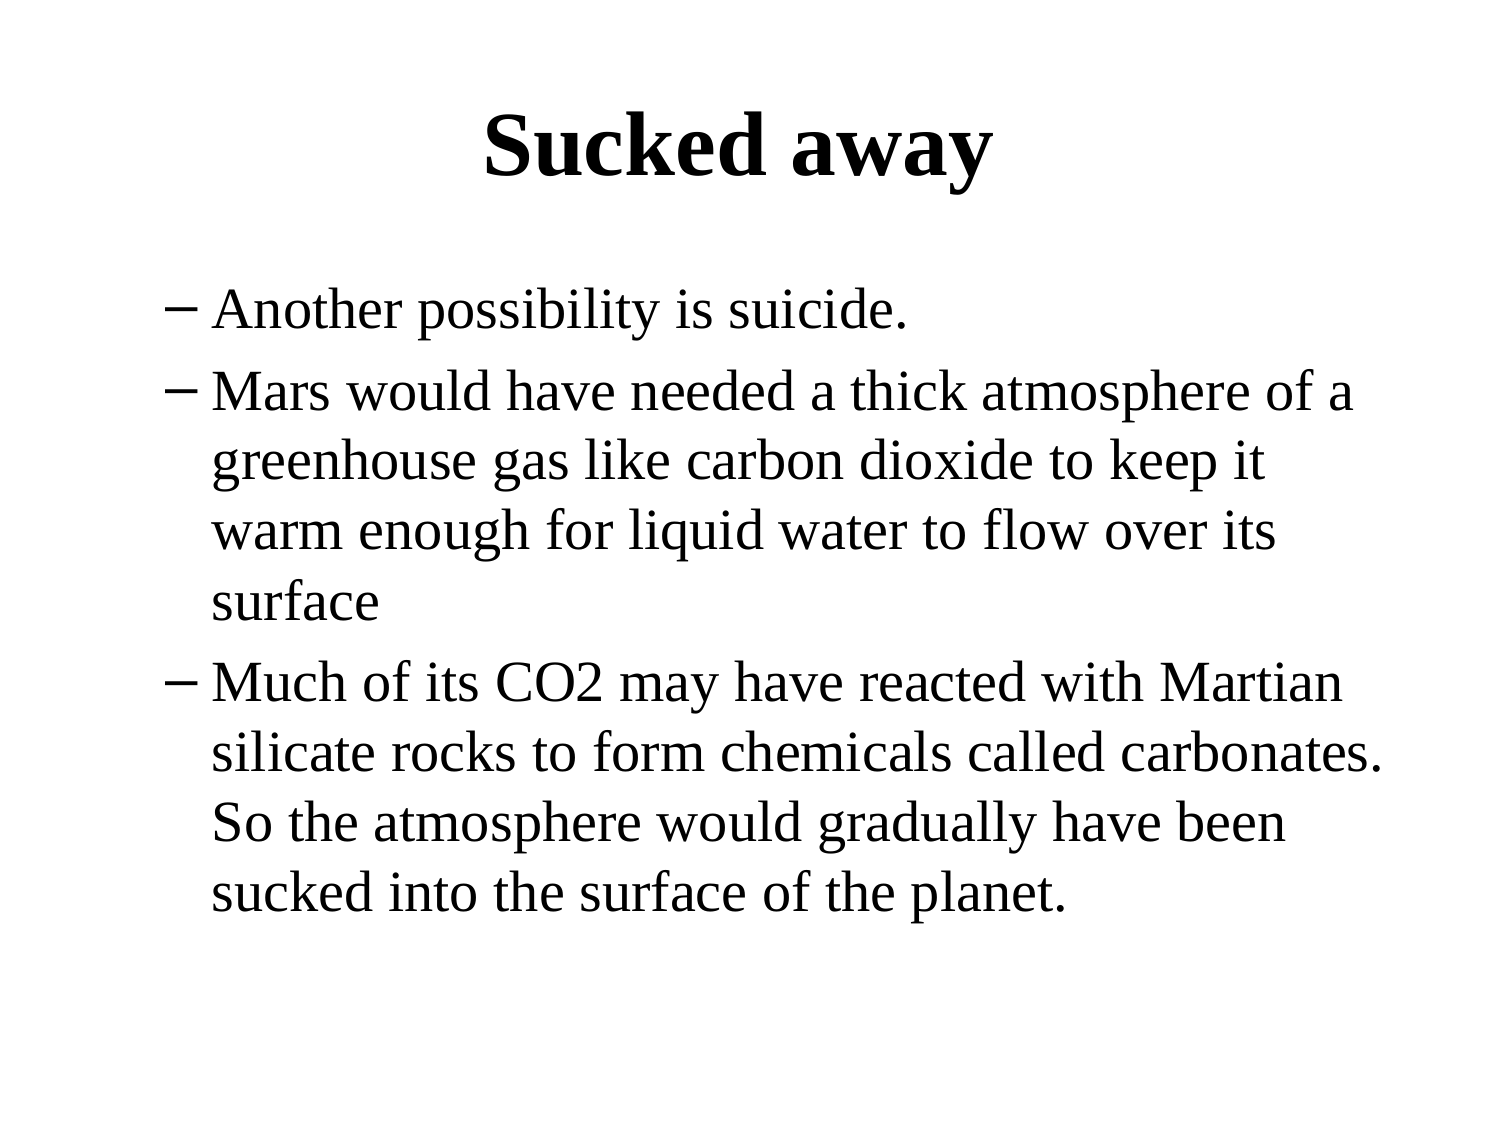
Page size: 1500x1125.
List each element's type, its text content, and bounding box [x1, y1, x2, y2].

title Sucked away [75, 45, 1425, 233]
list Another possibility is suicide. Mars would have needed a thick atmosphere of a greenhouse gas like carbon dioxide to keep it warm enough for liquid water to flow over its surface Much of its CO2 may have reacted with Martian silicate rocks to form chemicals called carbonates. So the atmosphere would gradually have been sucked into the surface of the planet. [75, 262, 1425, 1005]
